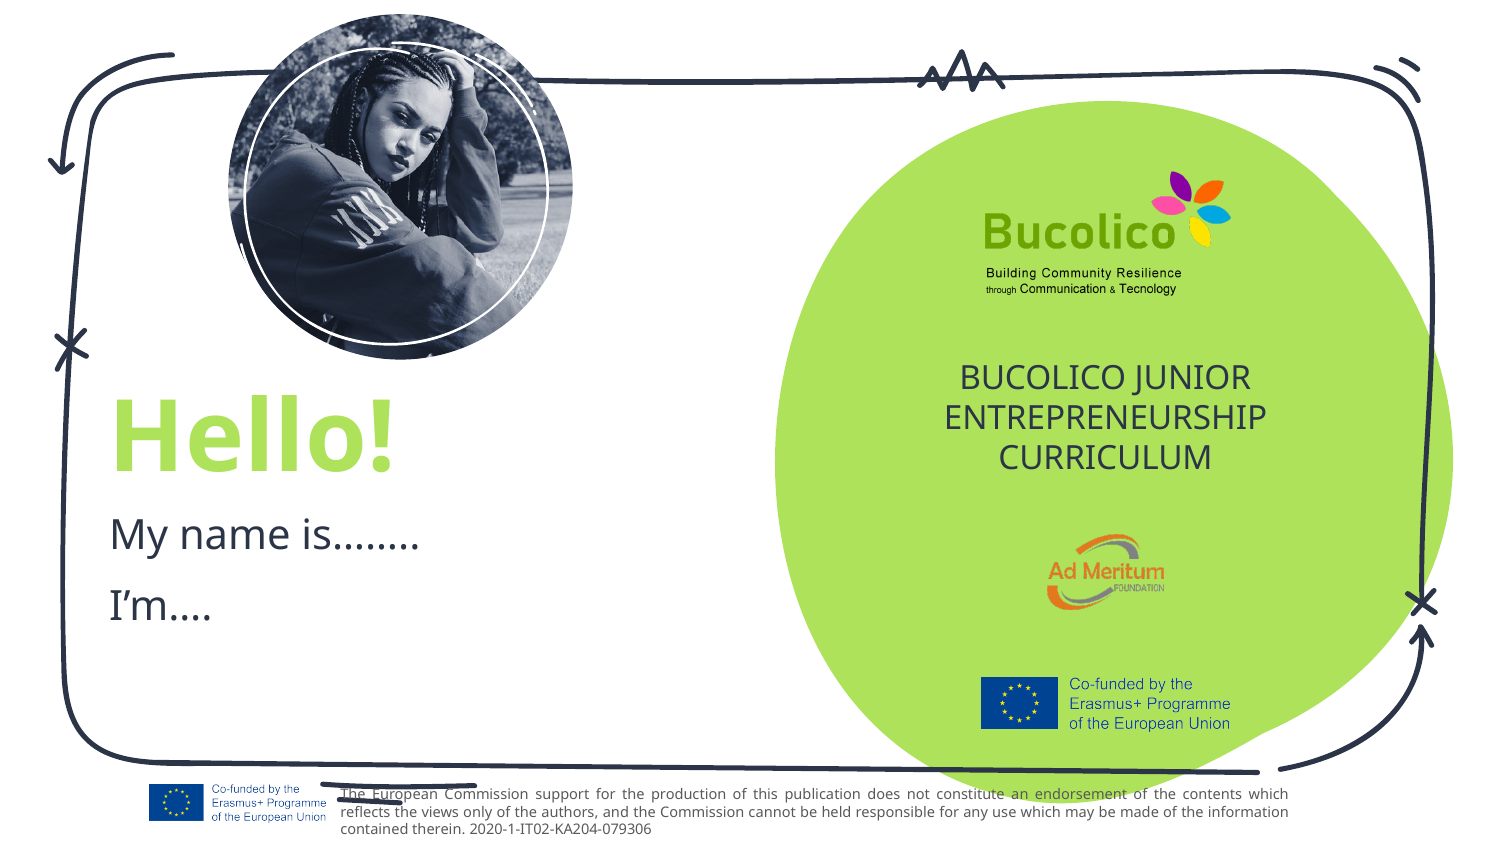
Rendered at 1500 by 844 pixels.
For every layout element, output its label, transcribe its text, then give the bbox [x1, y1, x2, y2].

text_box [239, 41, 550, 346]
text_box Hello! [109, 377, 533, 502]
picture [149, 784, 326, 823]
picture [1047, 534, 1164, 610]
text_box My name is…….. I’m…. [109, 508, 705, 736]
picture [970, 167, 1241, 309]
text_box BUCOLICO JUNIOR ENTREPRENEURSHIP CURRICULUM [879, 348, 1332, 484]
picture [981, 677, 1230, 732]
picture [227, 13, 573, 360]
